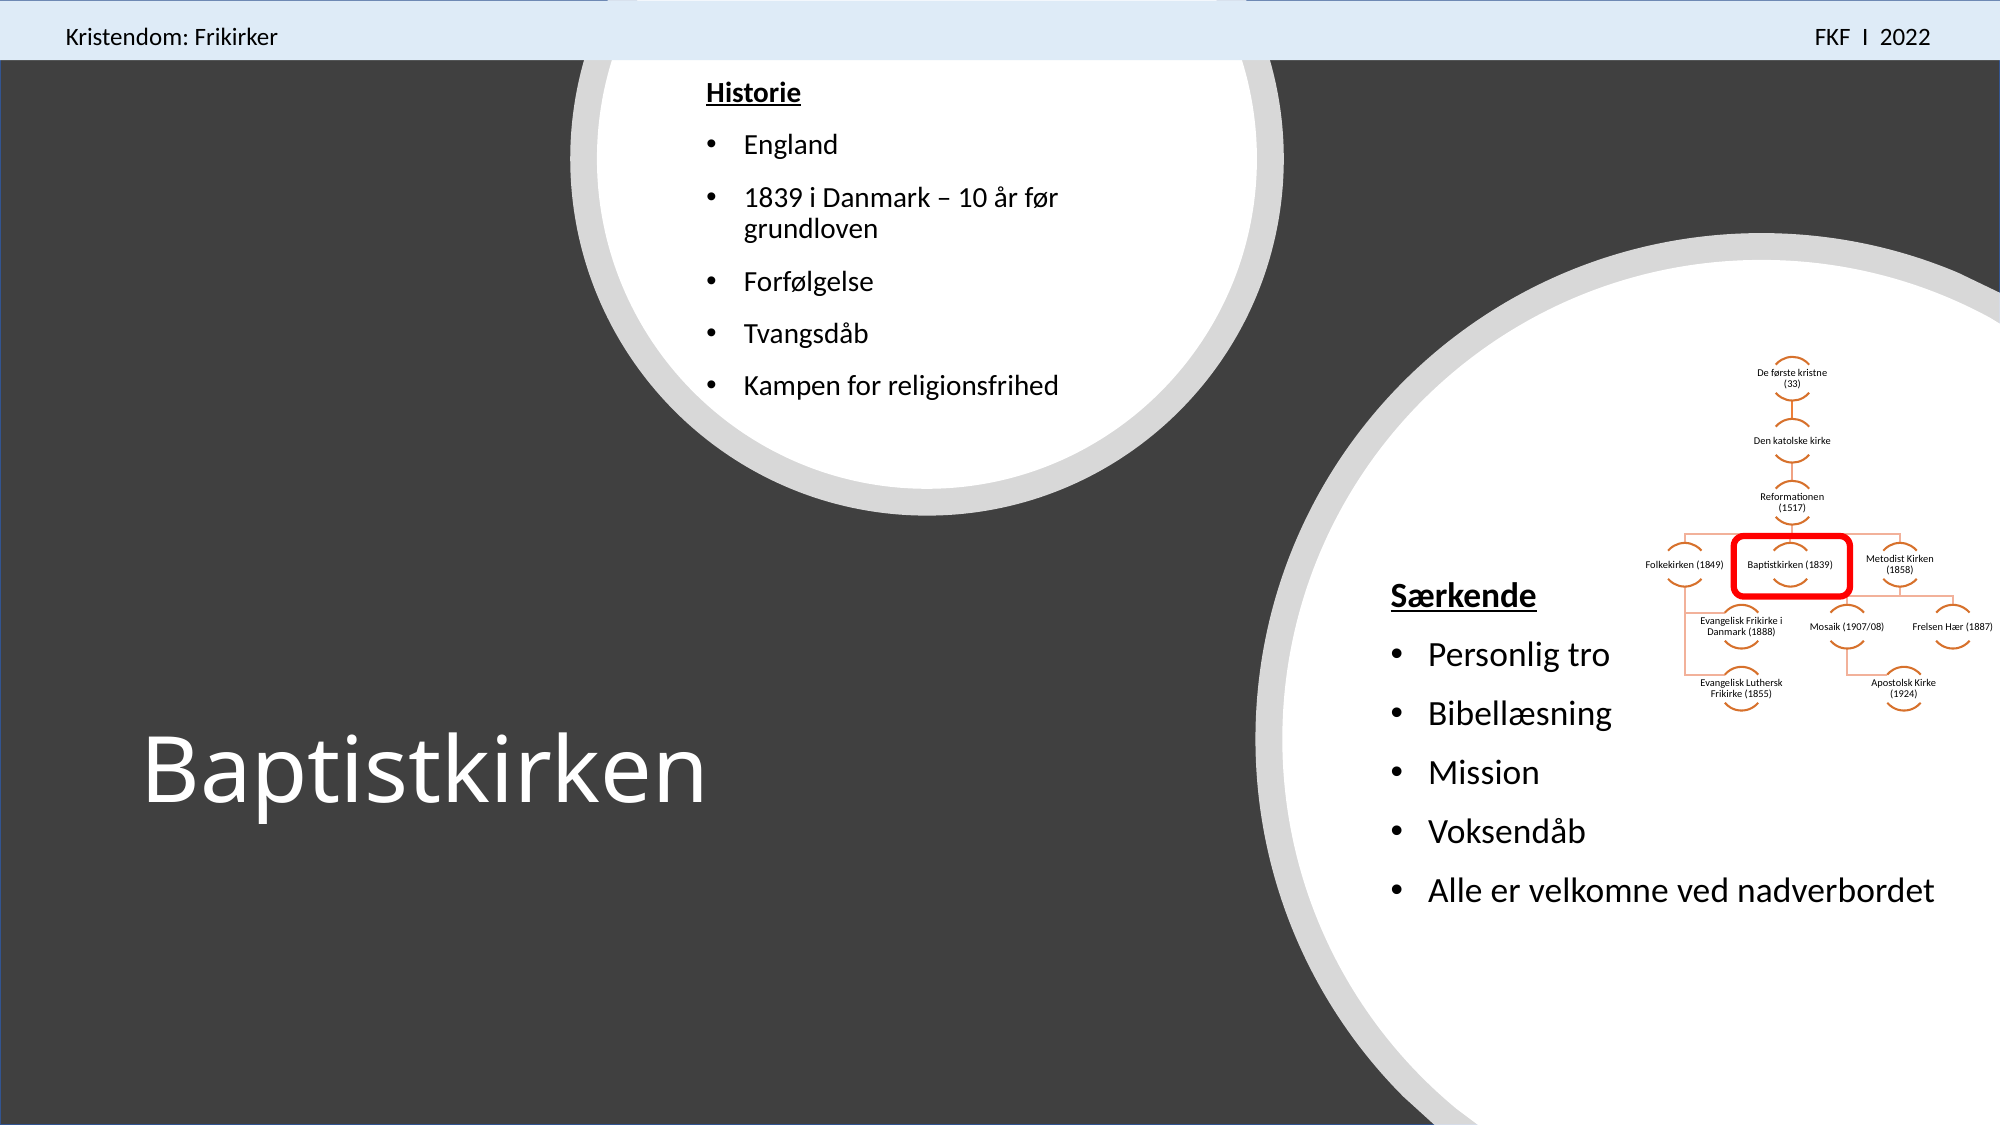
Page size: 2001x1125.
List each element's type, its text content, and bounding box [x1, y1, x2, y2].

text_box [1641, 323, 1997, 744]
text_box [724, 421, 1130, 490]
list Særkende Personlig tro Bibellæsning Mission Voksendåb Alle er velkomne ved nadverbordet [1375, 515, 1970, 972]
text_box [1281, 258, 2000, 1125]
text_box [0, 61, 2000, 1125]
text_box [1254, 232, 2000, 1125]
title Baptistkirken [125, 574, 1119, 972]
text_box [569, 61, 1285, 517]
text_box [1164, 61, 1258, 390]
list Historie England 1839 i Danmark – 10 år før grundloven Forfølgelse Tvangsdåb Kampen for religionsfrihed [691, 61, 1164, 421]
text_box Kristendom: Frikirker FKF I 2022 [0, 0, 2000, 61]
text_box [595, 61, 691, 392]
